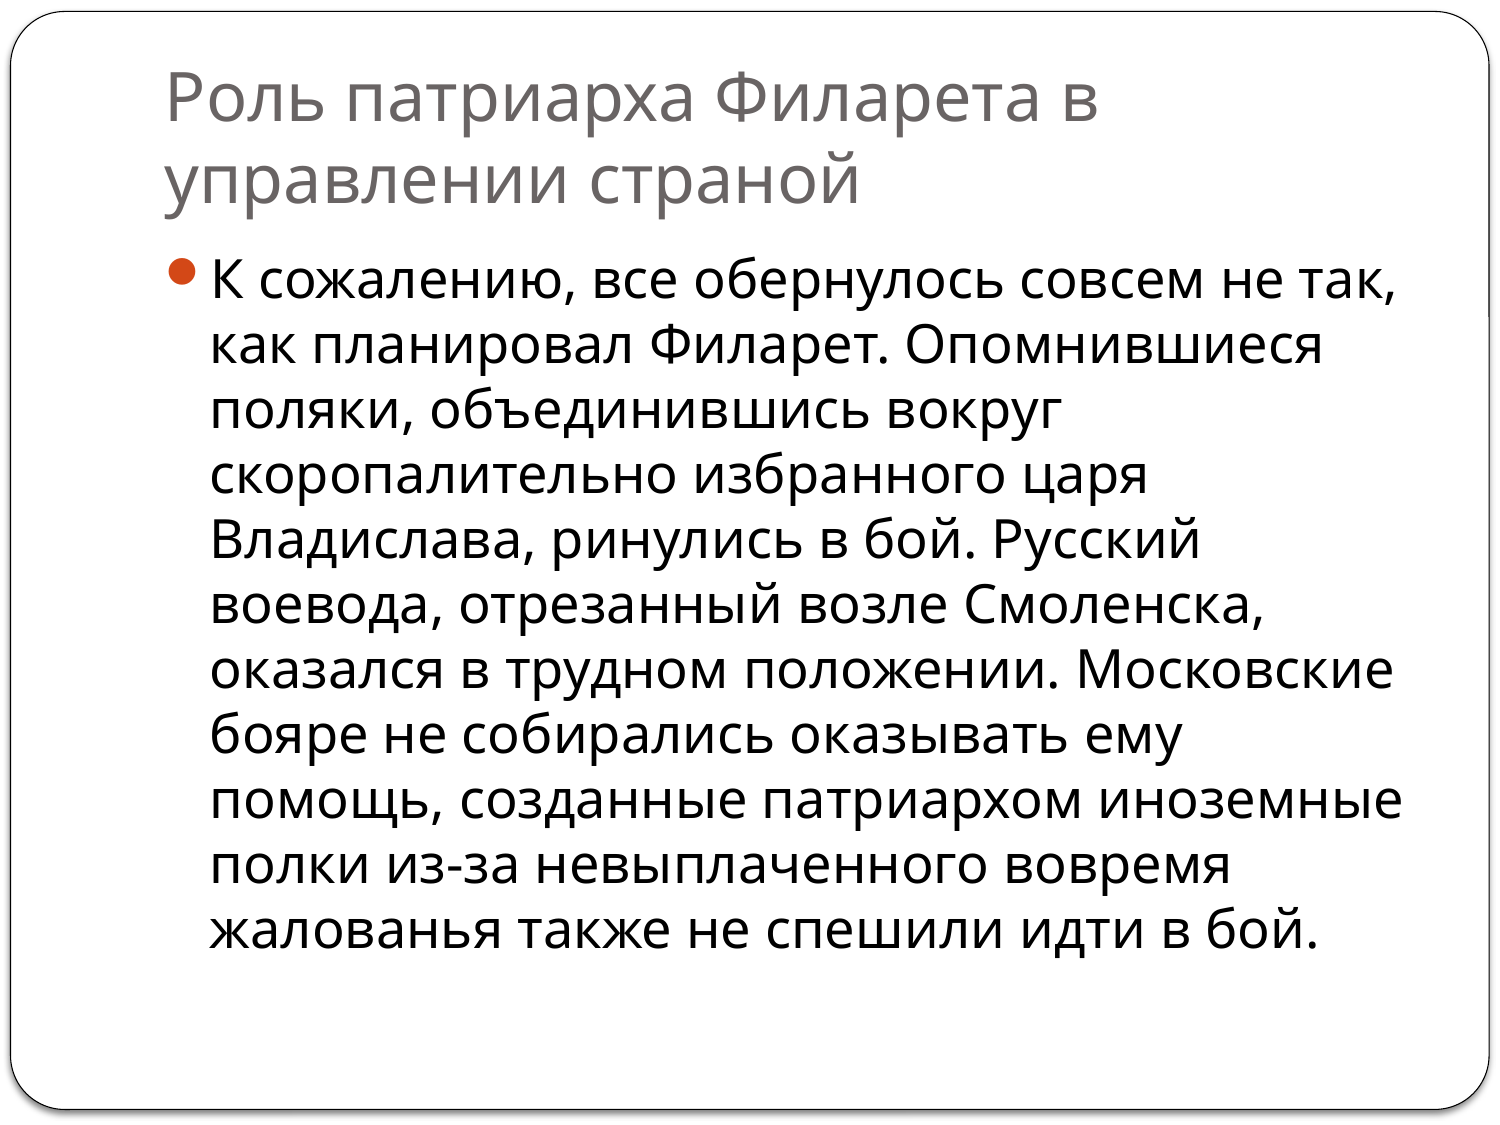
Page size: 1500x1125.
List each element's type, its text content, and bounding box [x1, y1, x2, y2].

title Роль патриарха Филарета в управлении страной [150, 45, 1425, 233]
list К сожалению, все обернулось совсем не так, как планировал Филарет. Опомнившиеся поляки, объединившись вокруг скоропалительно избранного царя Владислава, ринулись в бой. Русский воевода, отрезанный возле Смоленска, оказался в трудном положении. Московские бояре не собирались оказывать ему помощь, созданные патриархом иноземные полки из-за невыплаченного вовремя жалованья также не спешили идти в бой. [150, 237, 1425, 988]
